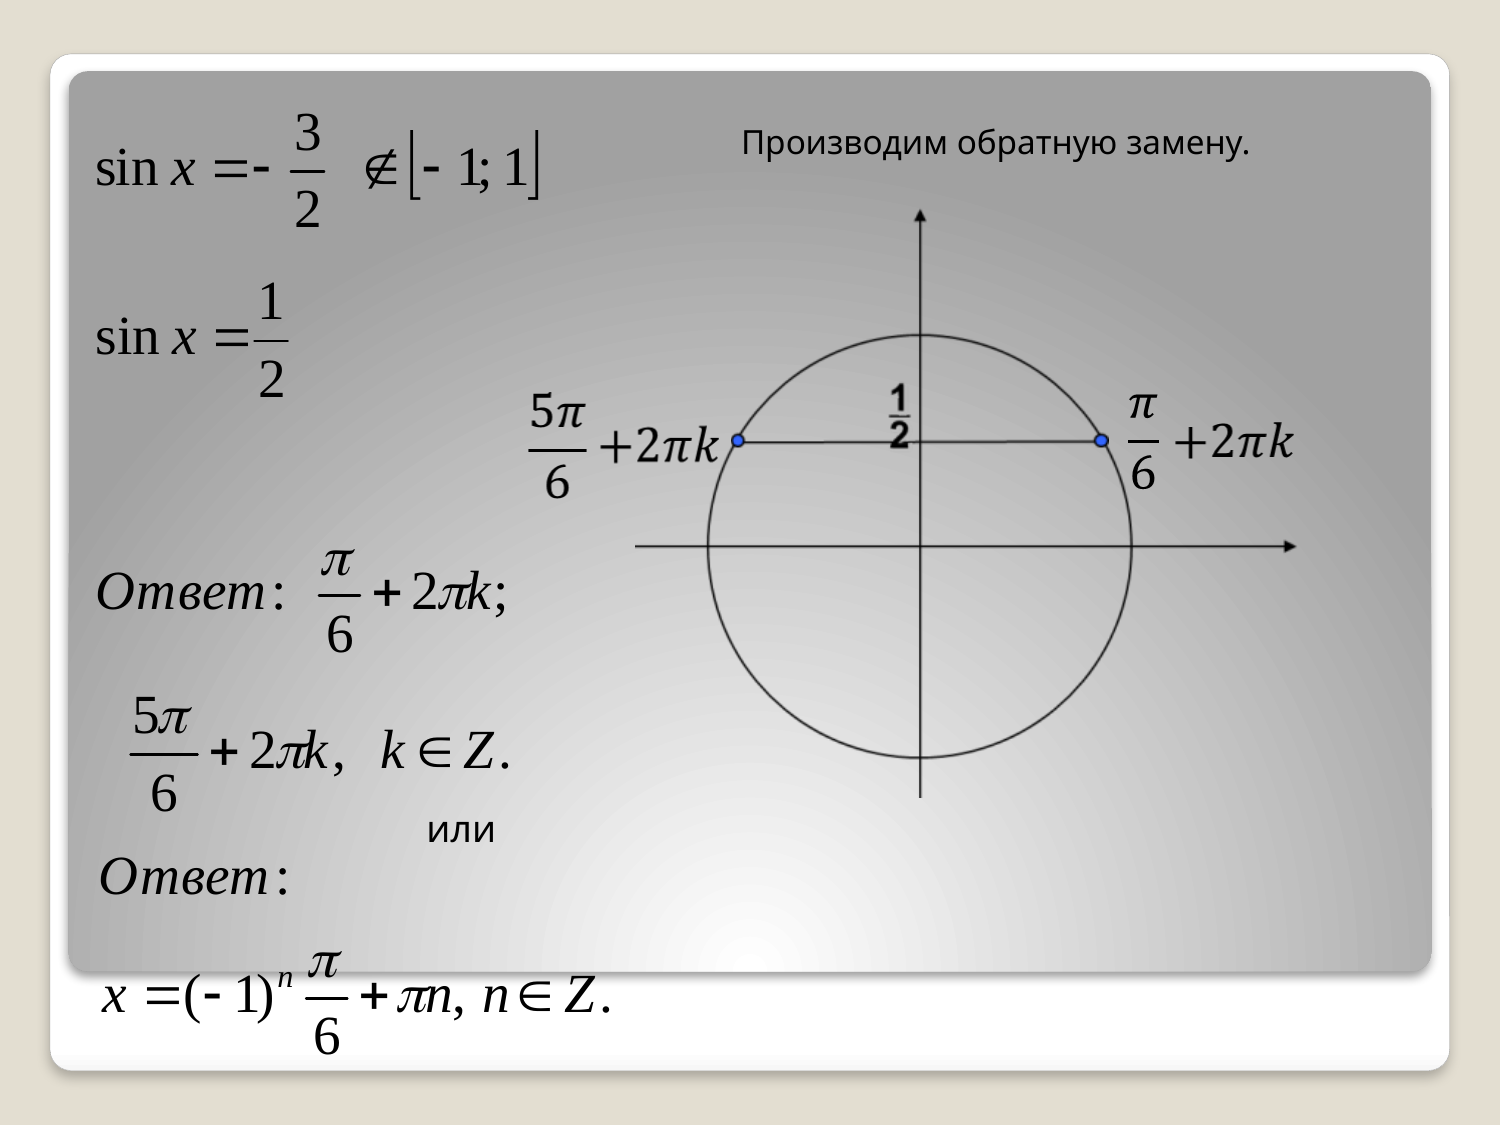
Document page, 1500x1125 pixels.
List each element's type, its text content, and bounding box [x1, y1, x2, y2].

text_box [111, 680, 518, 824]
text_box [572, 404, 628, 481]
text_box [88, 521, 536, 665]
text_box [370, 377, 628, 508]
text_box Производим обратную замену. [726, 113, 1341, 169]
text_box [91, 845, 618, 1067]
text_box или [411, 837, 512, 844]
picture [635, 196, 1311, 798]
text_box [88, 97, 338, 241]
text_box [359, 129, 550, 209]
text_box [1317, 400, 1321, 476]
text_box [88, 266, 301, 410]
